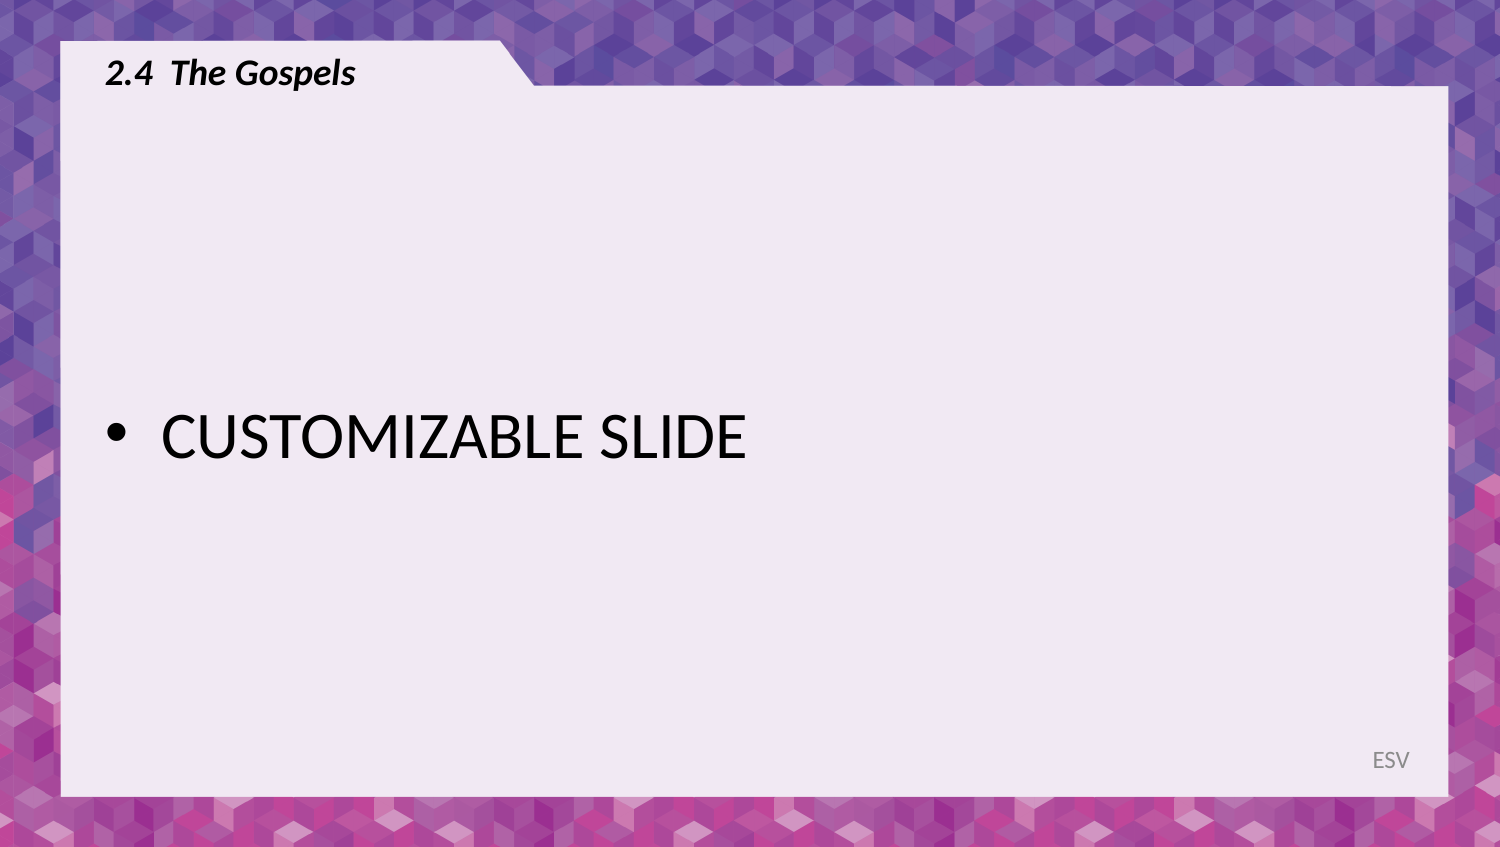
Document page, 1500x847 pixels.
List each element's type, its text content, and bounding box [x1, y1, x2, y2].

title 2.4 The Gospels [89, 33, 1420, 108]
list CUSTOMIZABLE SLIDE [89, 141, 1403, 722]
picture [0, 0, 1500, 847]
footer ESV [950, 736, 1425, 782]
